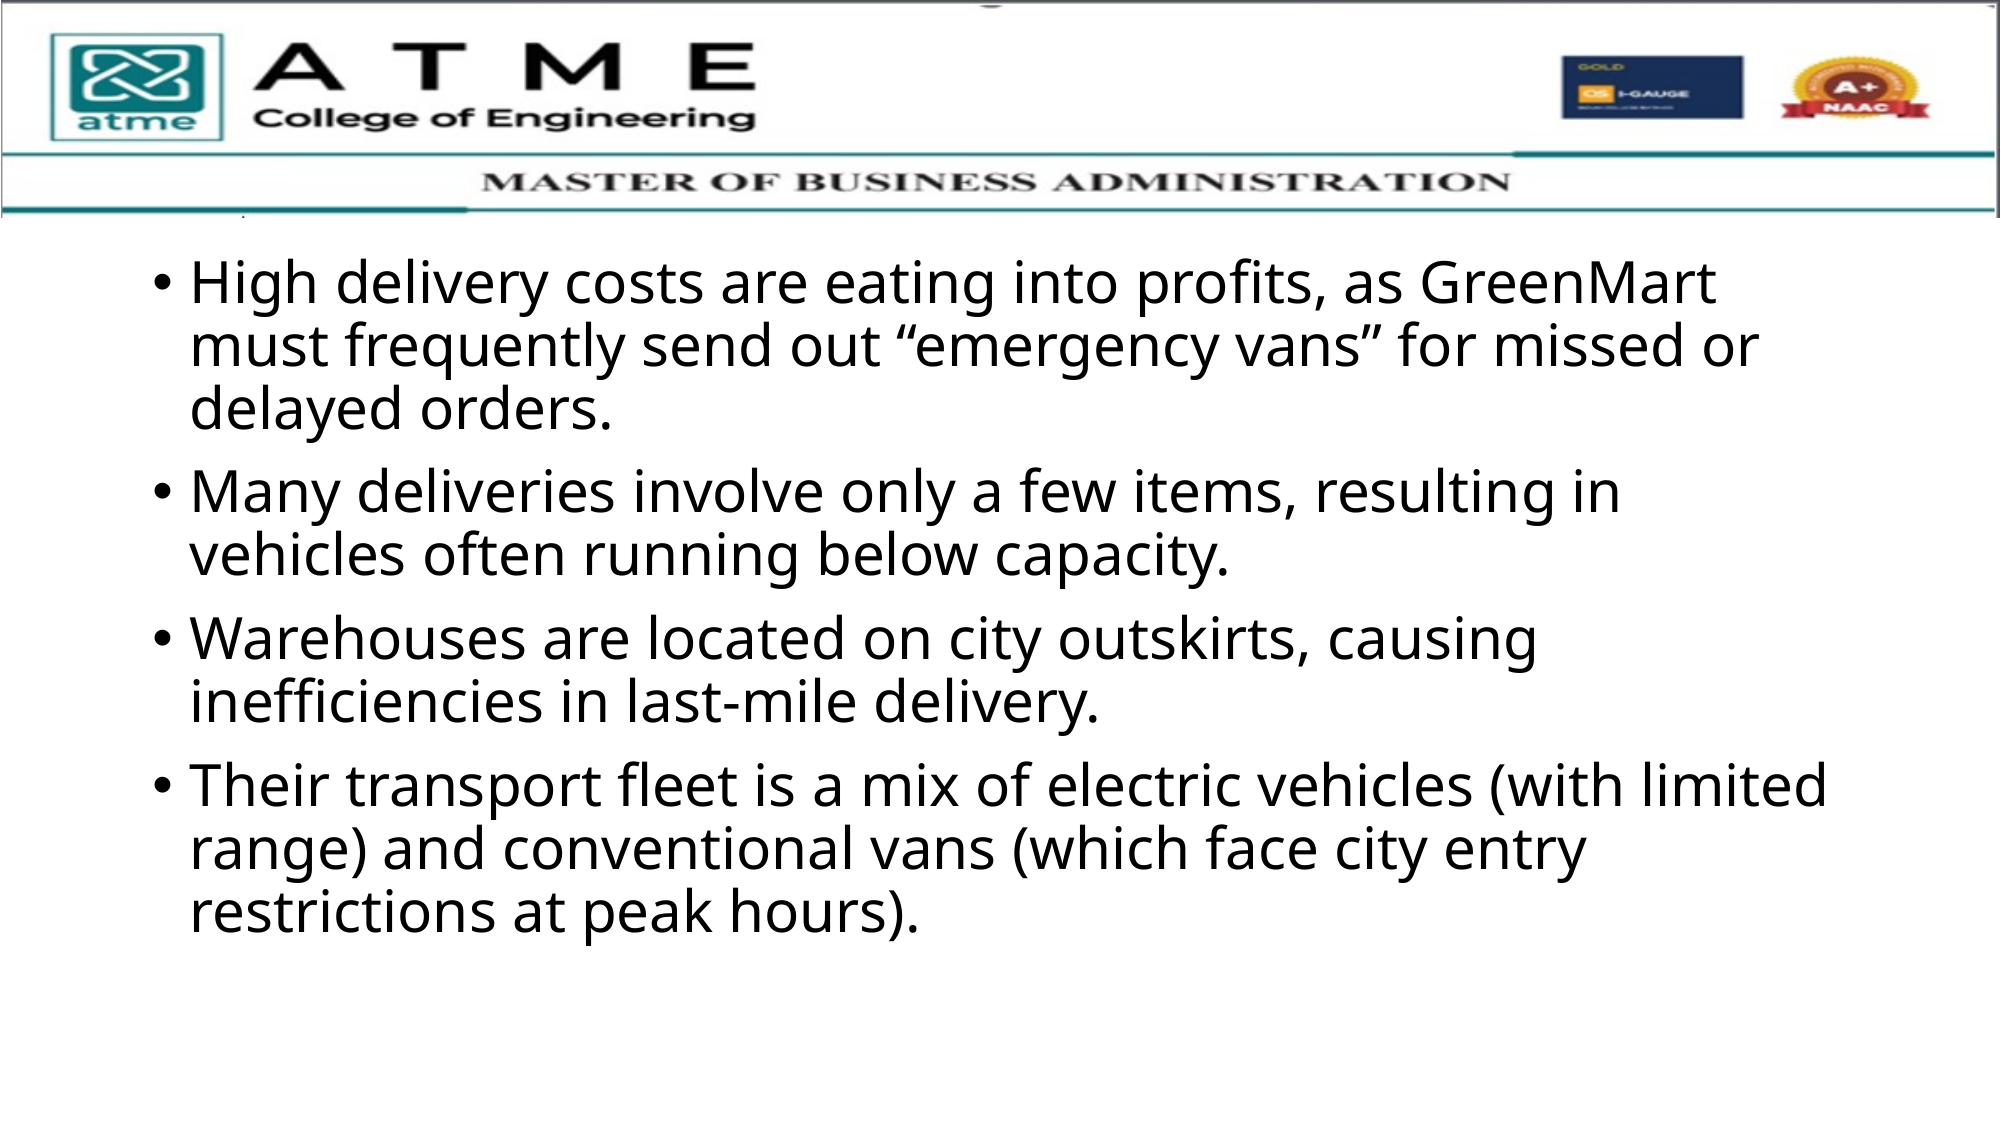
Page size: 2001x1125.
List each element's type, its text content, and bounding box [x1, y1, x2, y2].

picture [1, 0, 2000, 218]
list High delivery costs are eating into profits, as GreenMart must frequently send out “emergency vans” for missed or delayed orders. Many deliveries involve only a few items, resulting in vehicles often running below capacity. Warehouses are located on city outskirts, causing inefficiencies in last-mile delivery. Their transport fleet is a mix of electric vehicles (with limited range) and conventional vans (which face city entry restrictions at peak hours). [137, 245, 1863, 1094]
